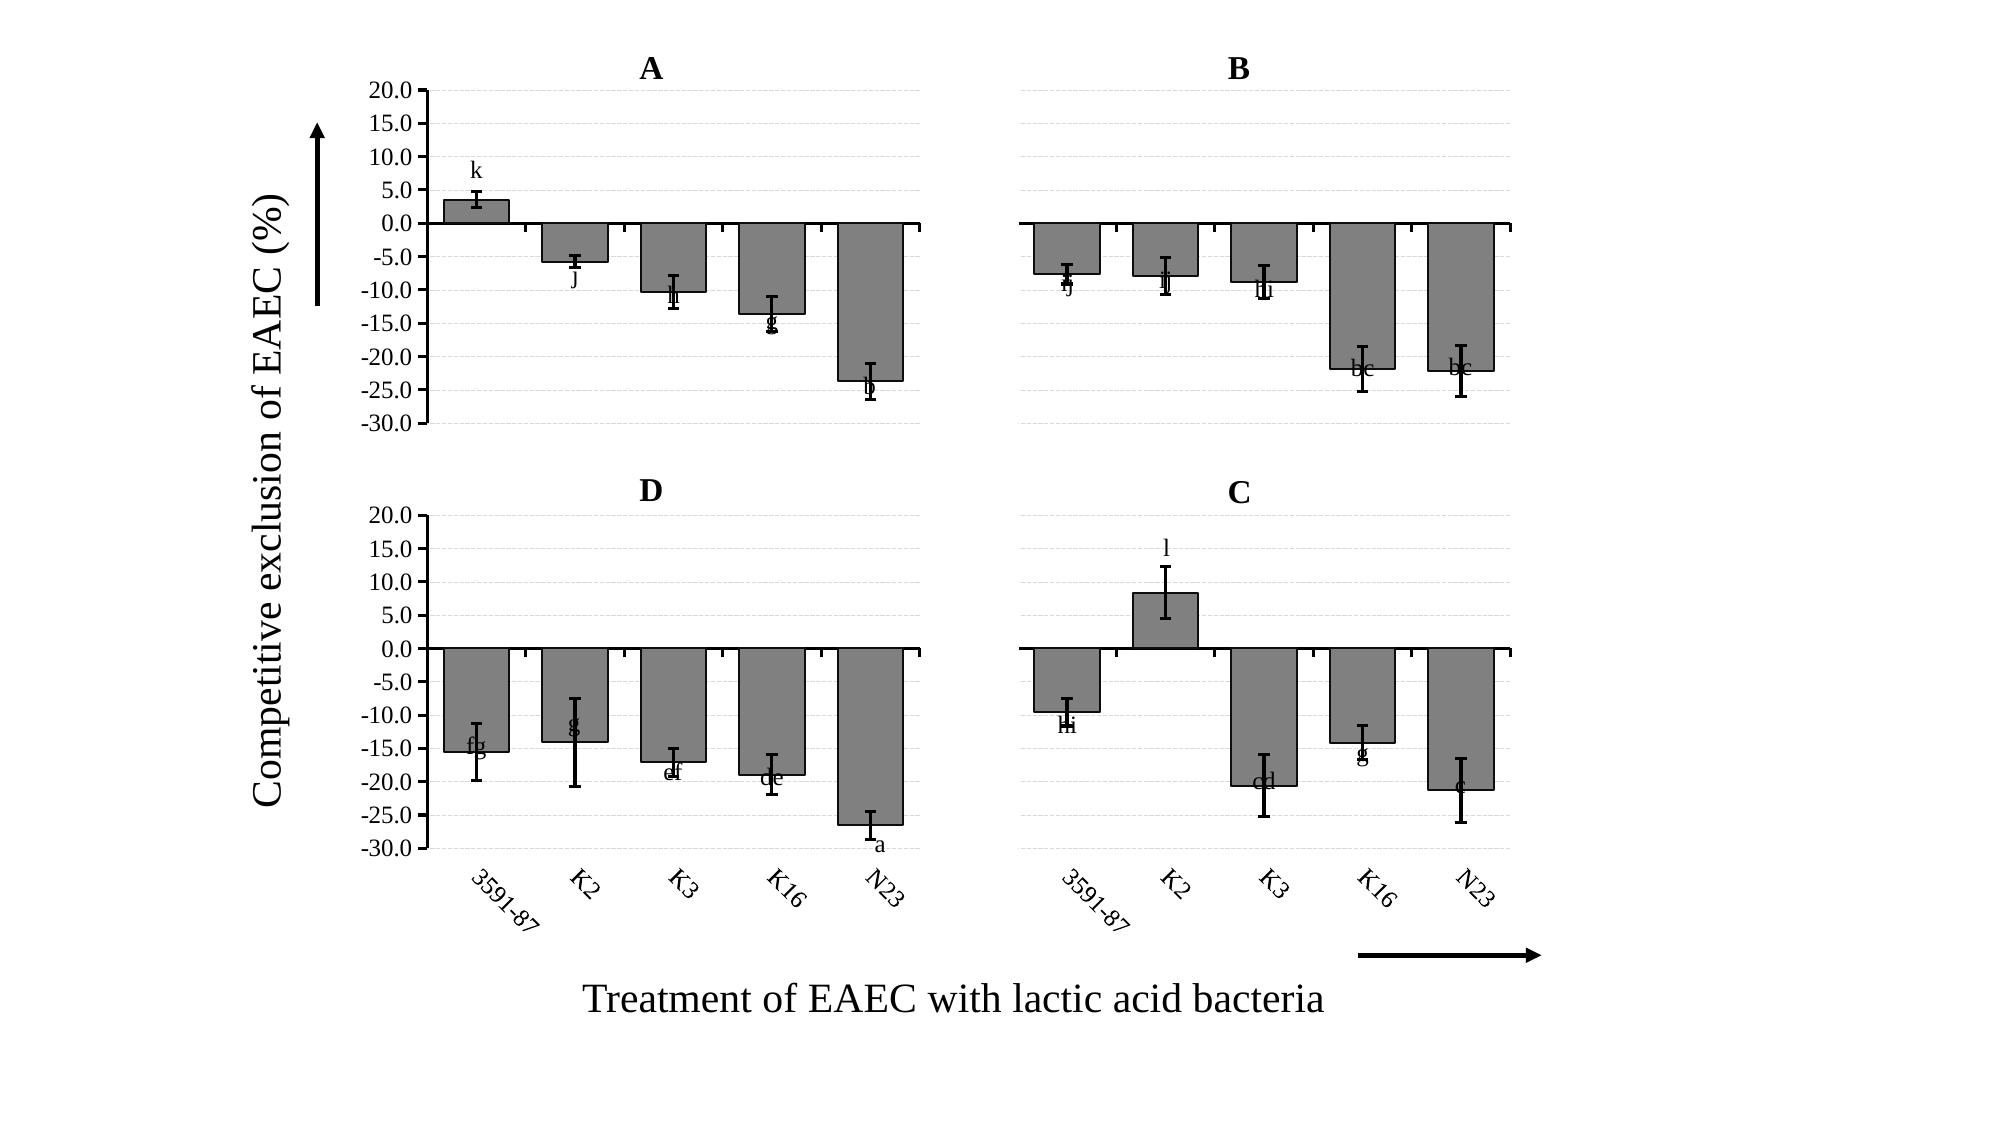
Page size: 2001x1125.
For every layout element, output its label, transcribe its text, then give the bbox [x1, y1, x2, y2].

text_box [633, 45, 1258, 510]
chart [354, 76, 1536, 975]
text_box Treatment of EAEC with lactic acid bacteria [567, 975, 1340, 1029]
text_box Competitive exclusion of EAEC (%) [231, 183, 313, 818]
